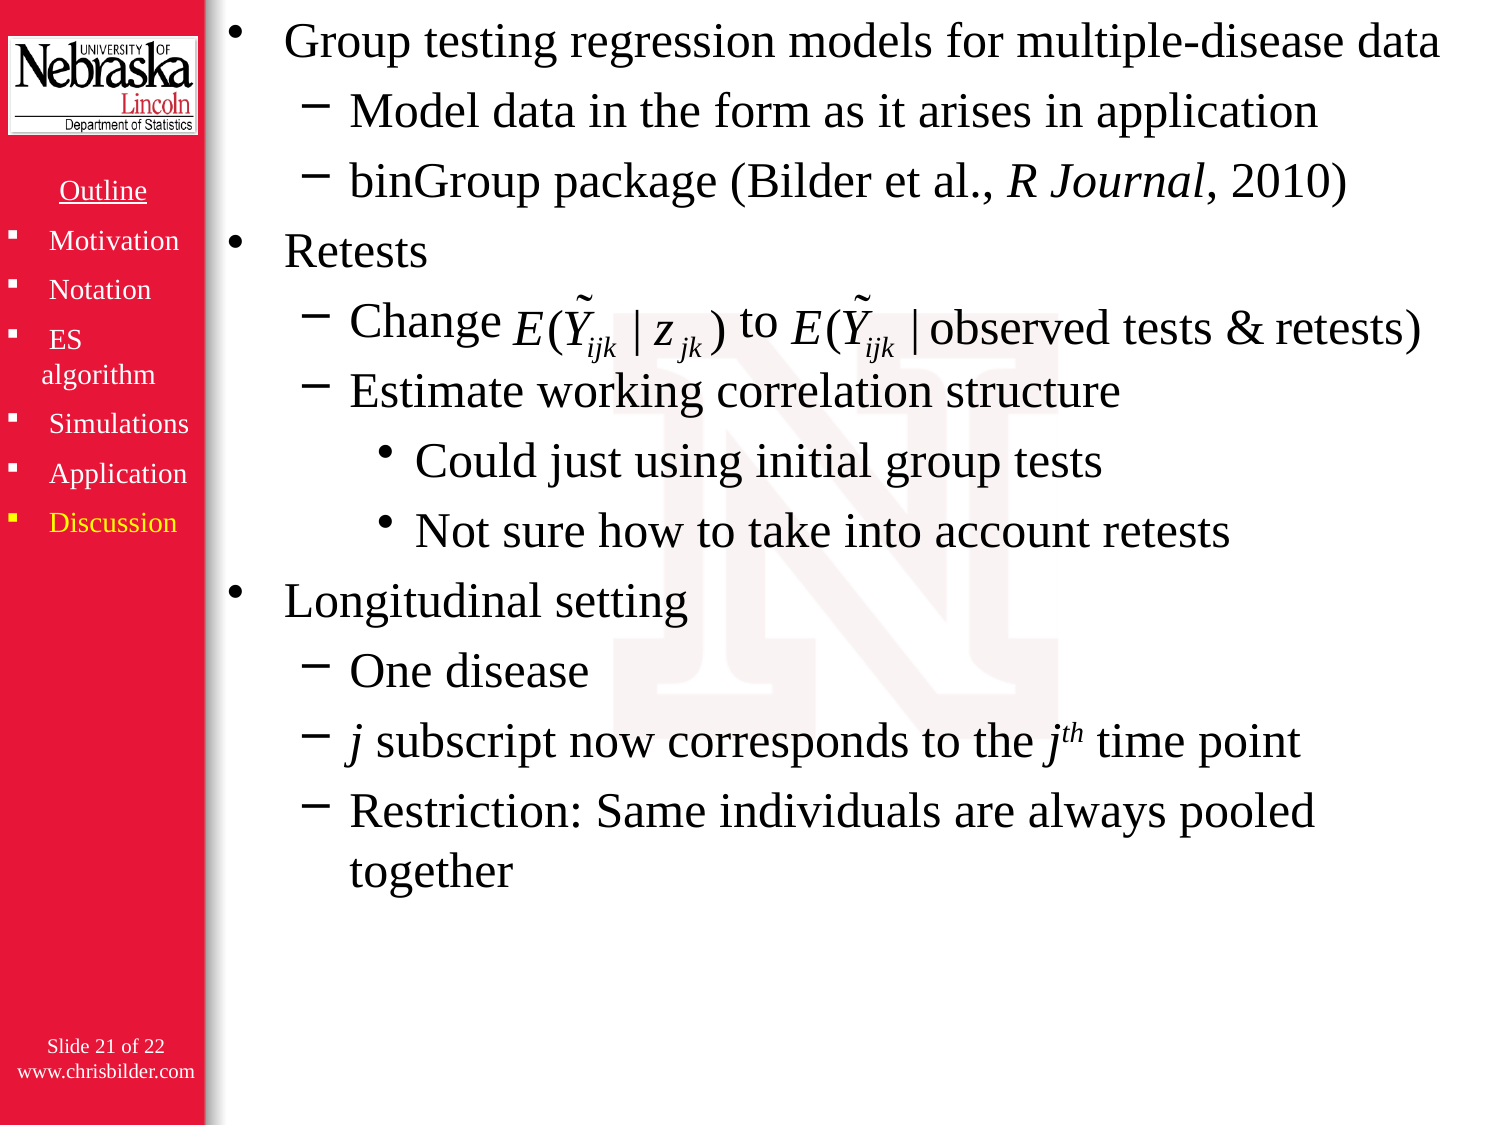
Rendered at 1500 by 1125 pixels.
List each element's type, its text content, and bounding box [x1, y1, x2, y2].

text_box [785, 293, 1426, 370]
text_box Outline Motivation Notation ES algorithm Simulations Application Discussion [5, 171, 201, 539]
list Group testing regression models for multiple-disease data Model data in the form as it arises in application binGroup package (Bilder et al., R Journal, 2010) Retests Change to Estimate working correlation structure Could just using initial group tests Not sure how to take into account retests Longitudinal setting One disease j subscript now corresponds to the jth time point Restriction: Same individuals are always pooled together [212, 0, 1500, 1100]
picture [0, 0, 1500, 1125]
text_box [507, 294, 730, 371]
